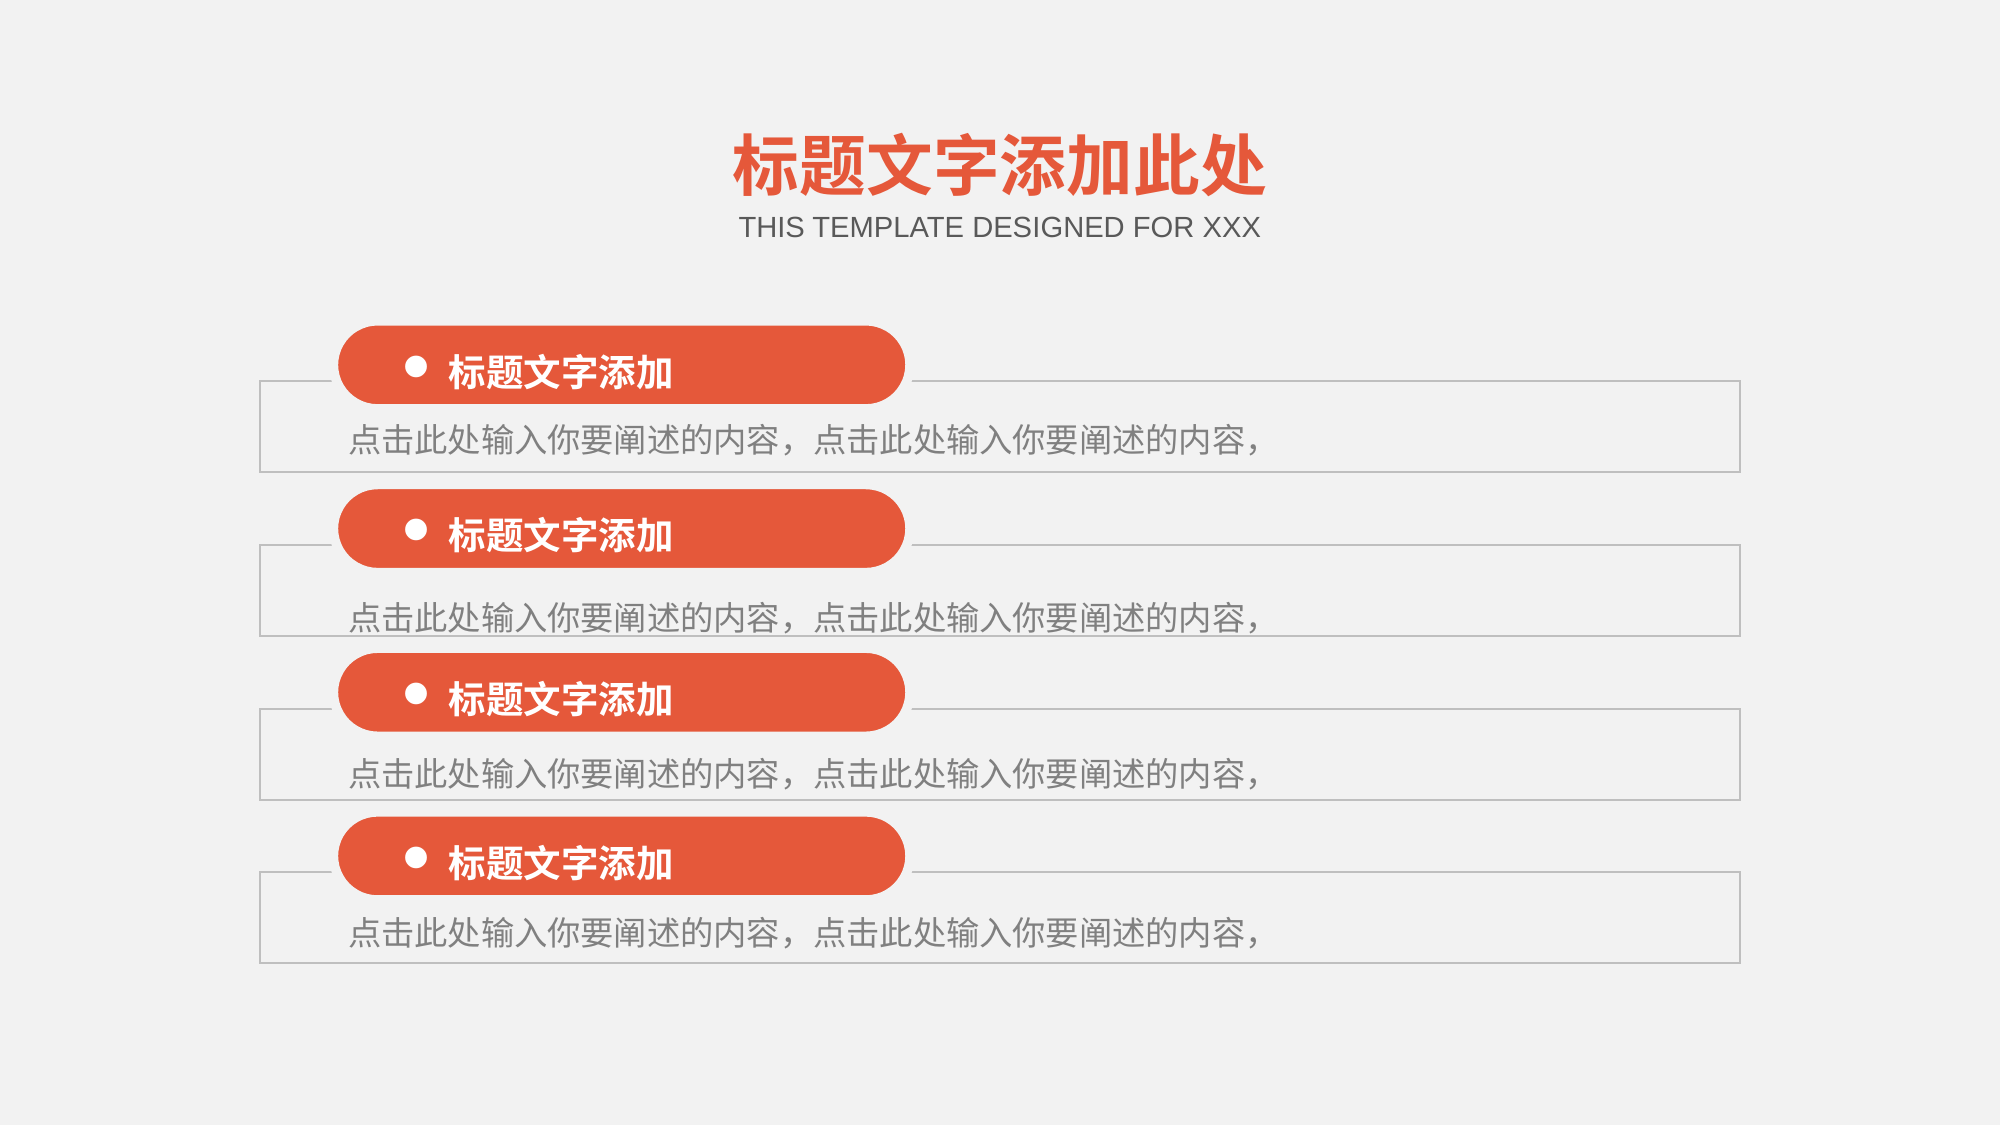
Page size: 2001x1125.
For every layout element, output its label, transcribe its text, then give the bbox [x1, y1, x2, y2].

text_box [259, 320, 1741, 964]
text_box THIS TEMPLATE DESIGNED FOR XXX [599, 201, 1401, 251]
text_box 标题文字添加此处 [718, 116, 1282, 201]
